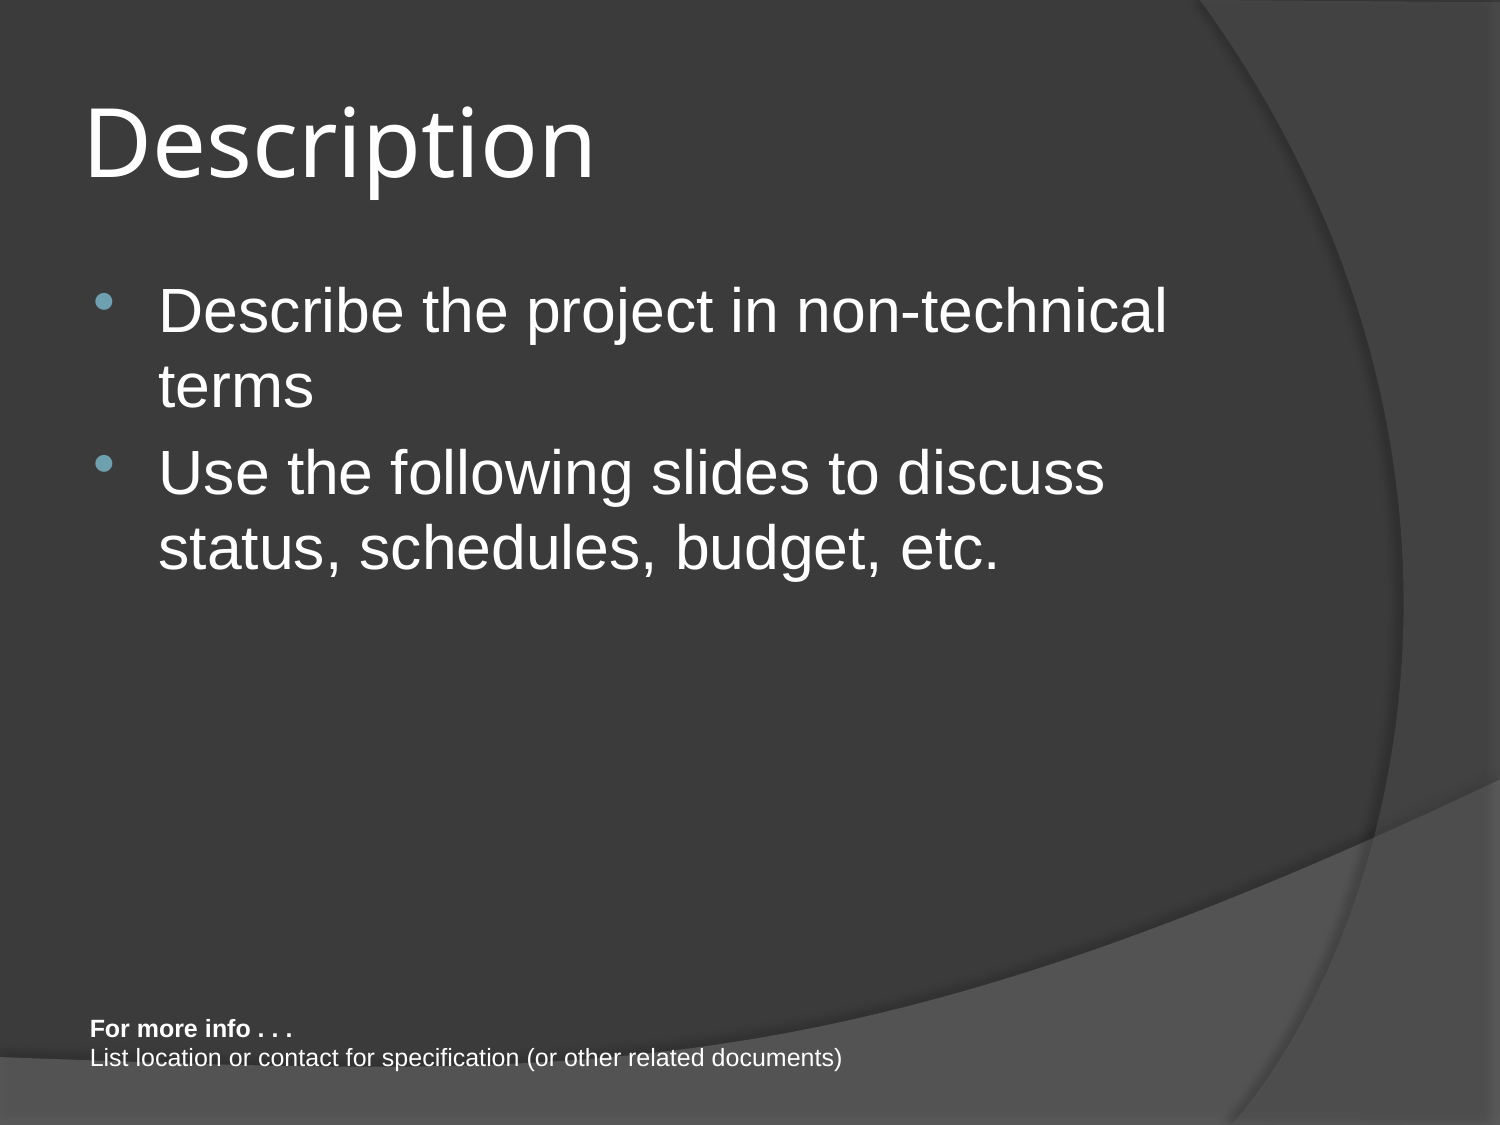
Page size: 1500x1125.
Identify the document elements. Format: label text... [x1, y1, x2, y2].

title Description [75, 45, 1300, 233]
list Describe the project in non-technical terms Use the following slides to discuss status, schedules, budget, etc. [75, 262, 1300, 1004]
text_box For more info . . . List location or contact for specification (or other related documents) [74, 1004, 1425, 1088]
